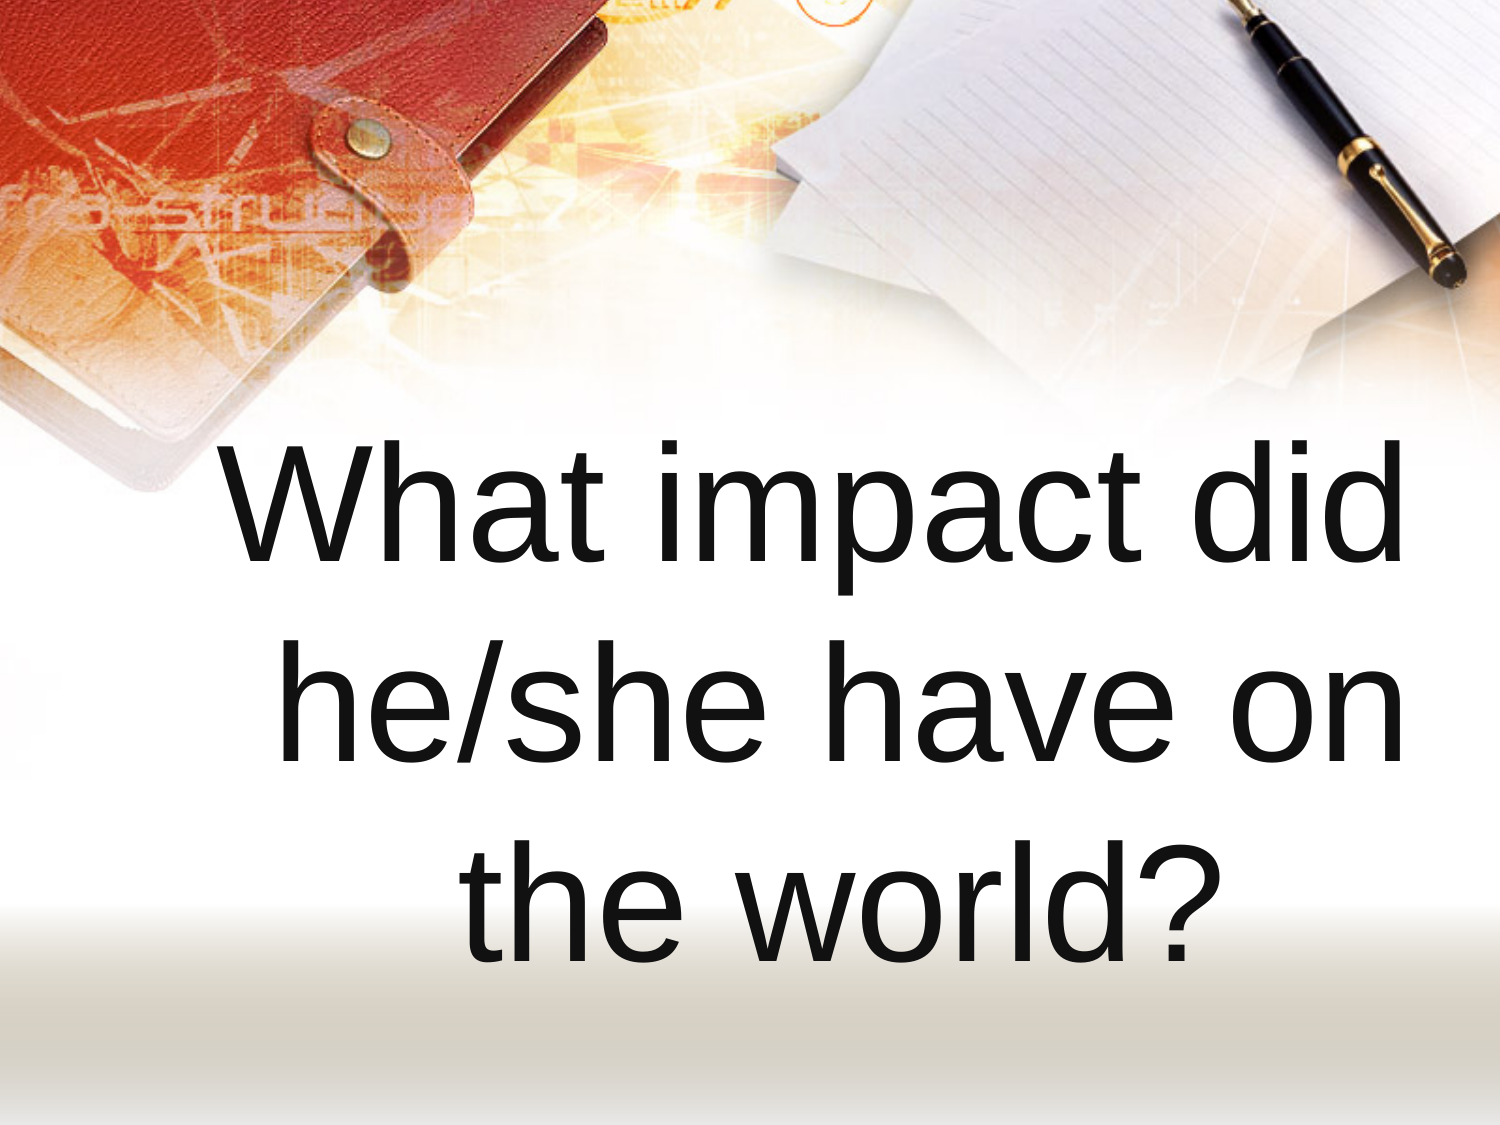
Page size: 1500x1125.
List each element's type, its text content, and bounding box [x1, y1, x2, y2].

picture [0, 0, 1500, 936]
list What impact did he/she have on the world? [187, 387, 1442, 1076]
